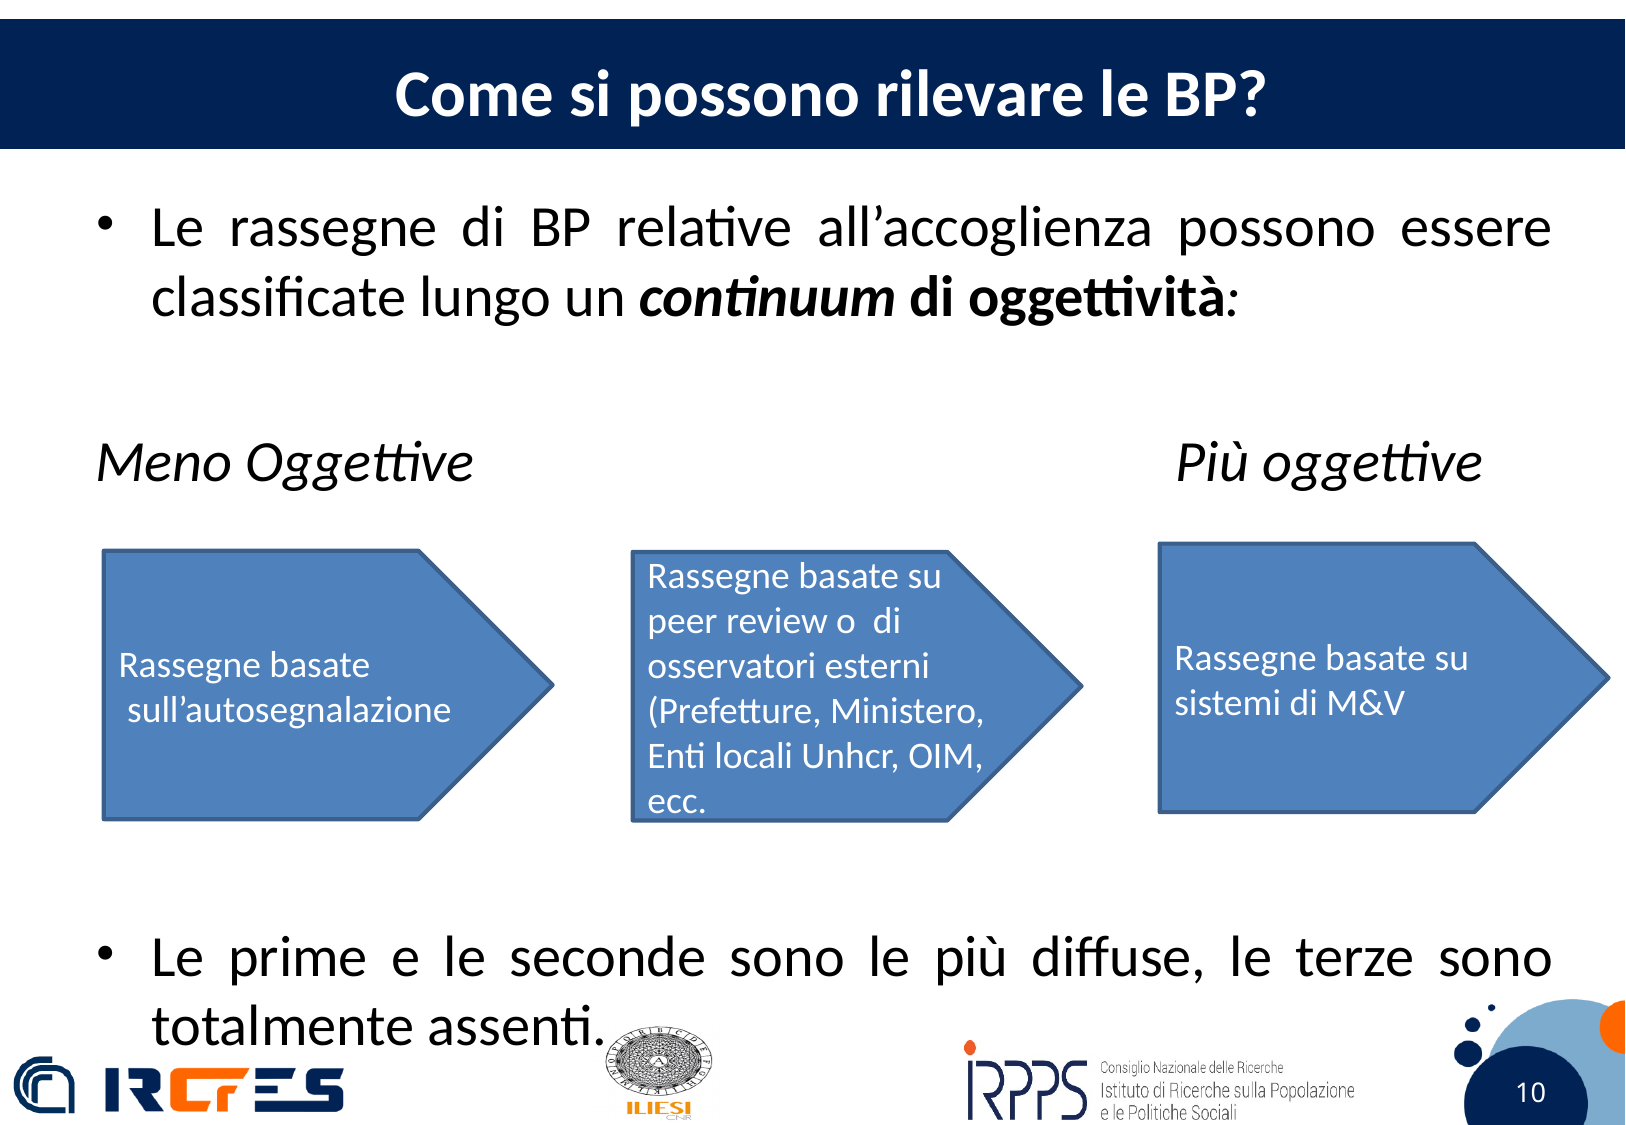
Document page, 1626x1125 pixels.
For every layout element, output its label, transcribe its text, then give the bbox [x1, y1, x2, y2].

text_box Rassegne basate su sistemi di M&V [1157, 541, 1611, 815]
text_box Come si possono rilevare le BP? [0, 42, 1625, 138]
picture [1569, 986, 1625, 1125]
text_box Rassegne basate sull’autosegnalazione [101, 548, 555, 822]
text_box Le rassegne di BP relative all’accoglienza possono essere classificate lungo un continuum di oggettività: Meno Oggettive Più oggettive Le prime e le seconde sono le più diffuse, le terze sono totalmente assenti. [80, 180, 1569, 1125]
picture [9, 1051, 80, 1118]
text_box Rassegne basate su peer review o di osservatori esterni (Prefetture, Ministero, Enti locali Unhcr, OIM, ecc. [630, 549, 1084, 823]
